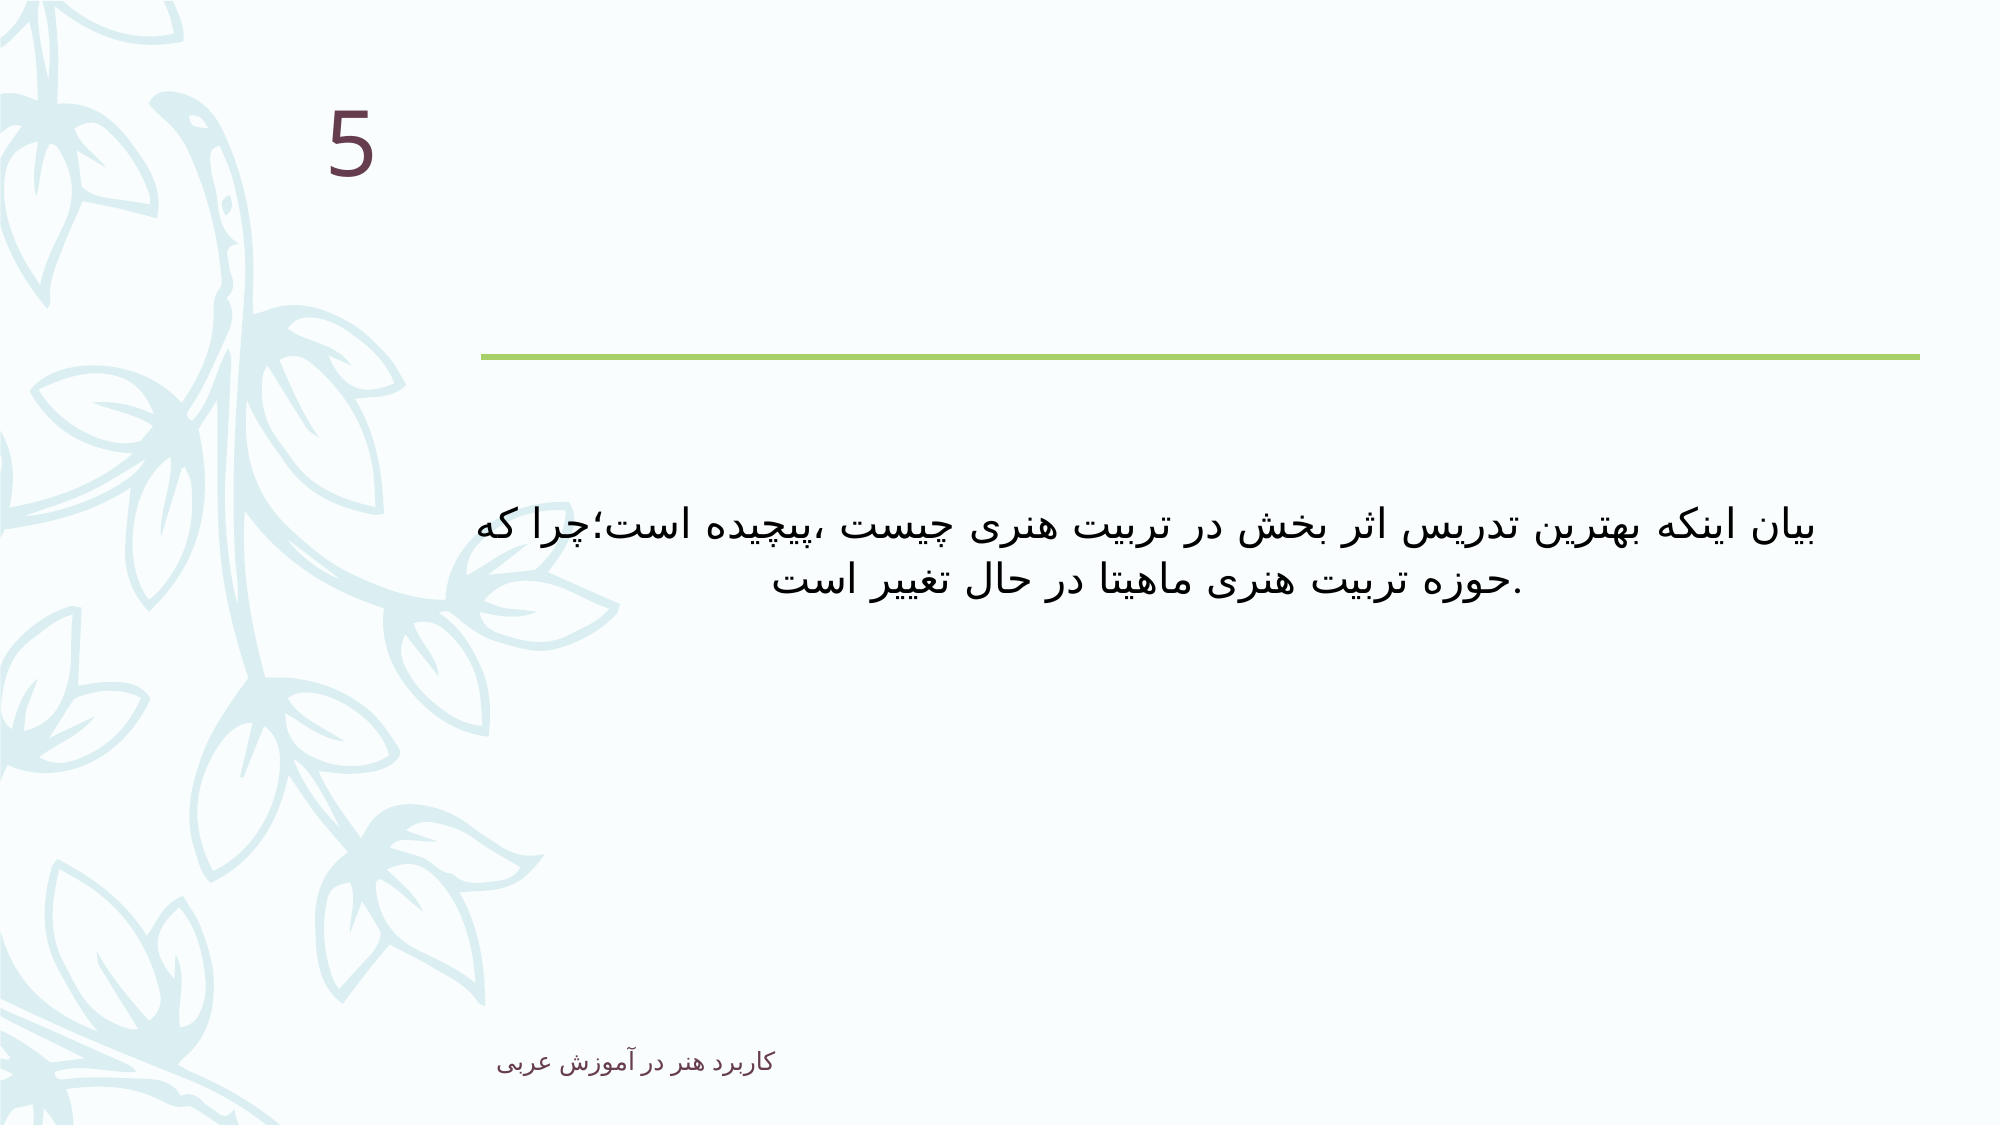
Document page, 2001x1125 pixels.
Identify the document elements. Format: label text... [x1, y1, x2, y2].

footer کاربرد هنر در آموزش عربی [481, 1032, 1411, 1093]
list بیان اینکه بهترین تدریس اثر بخش در تربیت هنری چیست ،پیچیده است؛چرا که حوزه تربیت هنری ماهیتا در حال تغییر است. [427, 483, 1867, 1083]
slide_number 5 [84, 118, 394, 218]
